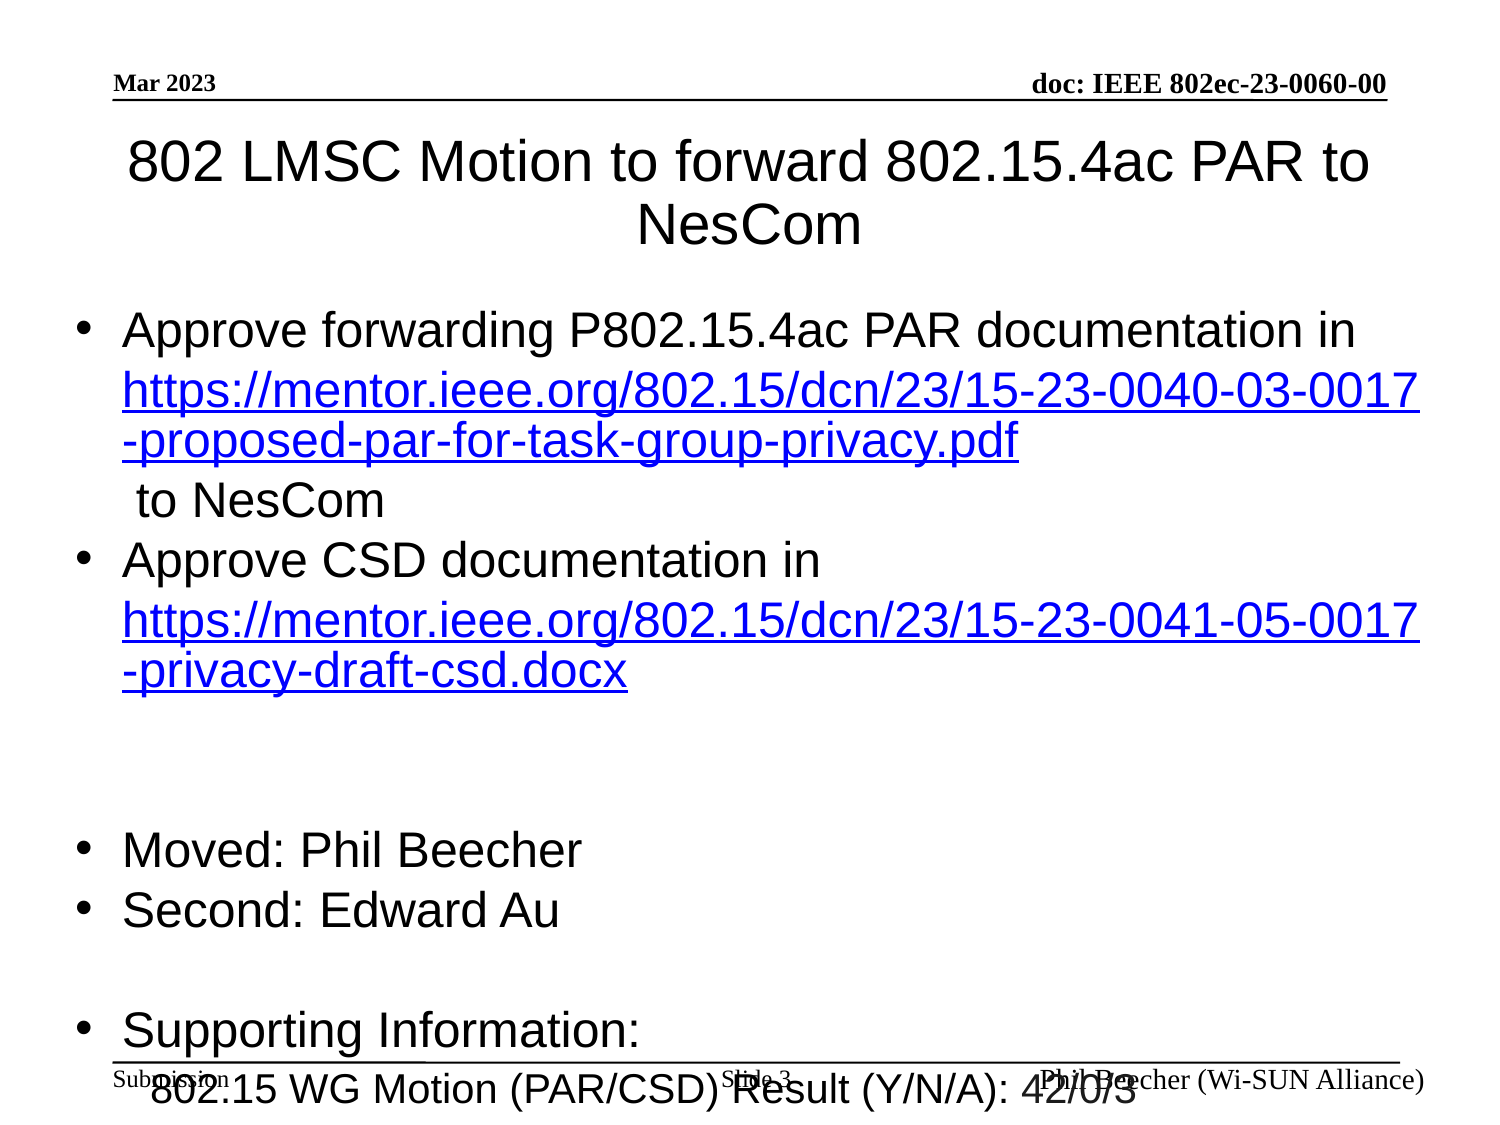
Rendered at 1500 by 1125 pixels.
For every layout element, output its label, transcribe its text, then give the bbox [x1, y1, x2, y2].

text_box Slide 3 [675, 1062, 838, 1093]
subtitle Approve forwarding P802.15.4ac PAR documentation in https://mentor.ieee.org/802.15/dcn/23/15-23-0040-03-0017-proposed-par-for-task-group-privacy.pdf to NesCom Approve CSD documentation in https://mentor.ieee.org/802.15/dcn/23/15-23-0041-05-0017-privacy-draft-csd.docx Moved: Phil Beecher Second: Edward Au Supporting Information: 802.15 WG Motion (PAR/CSD) Result (Y/N/A): 42/0/3 Summary of comment responses follows Slide 9-41 [75, 303, 1425, 1063]
title 802 LMSC Motion to forward 802.15.4ac PAR to NesCom [75, 115, 1425, 274]
